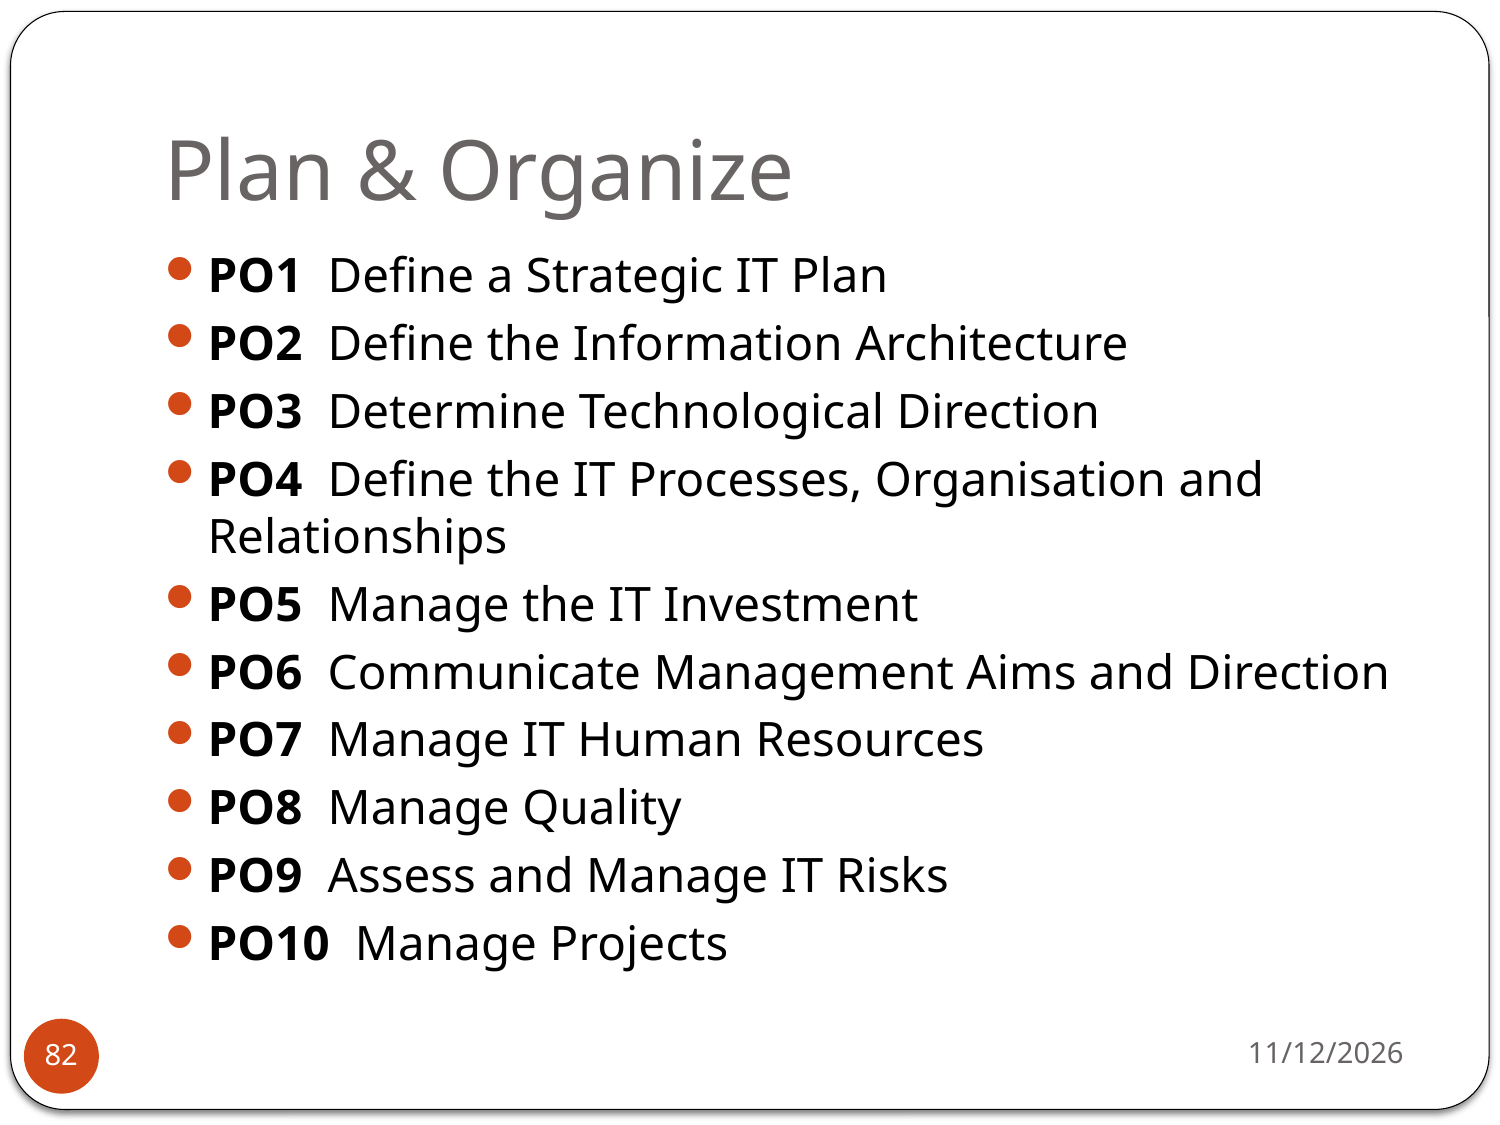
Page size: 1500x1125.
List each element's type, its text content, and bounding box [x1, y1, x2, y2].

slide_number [1012, 1015, 1419, 1094]
title Plan & Organize [150, 45, 1425, 233]
list PO1 Define a Strategic IT Plan PO2 Define the Information Architecture PO3 Determine Technological Direction PO4 Define the IT Processes, Organisation and Relationships PO5 Manage the IT Investment PO6 Communicate Management Aims and Direction PO7 Manage IT Human Resources PO8 Manage Quality PO9 Assess and Manage IT Risks PO10 Manage Projects [150, 237, 1425, 988]
slide_number 82 [23, 1018, 99, 1094]
